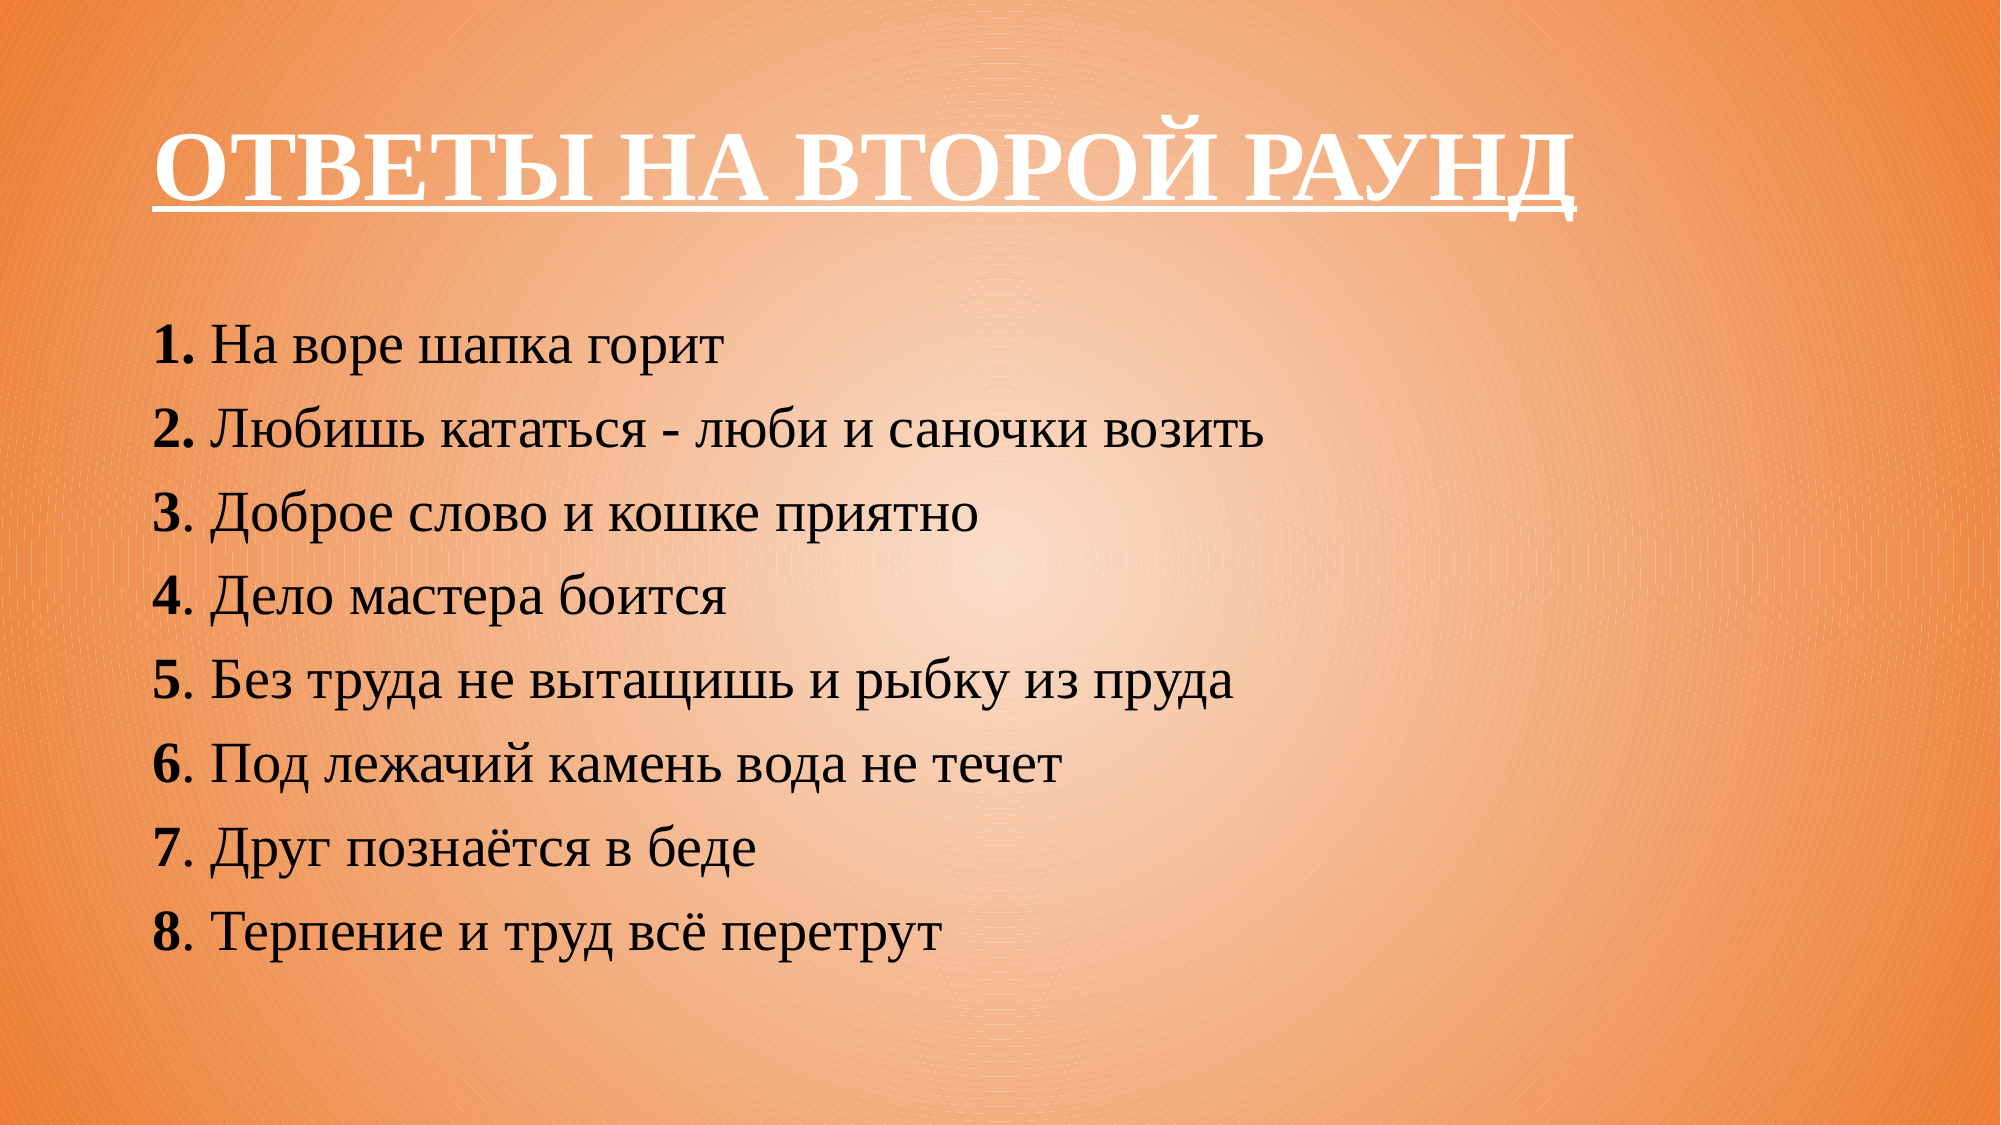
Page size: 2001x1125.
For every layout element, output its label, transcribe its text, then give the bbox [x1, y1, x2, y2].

title ОТВЕТЫ НА ВТОРОЙ РАУНД [137, 59, 1863, 278]
list 1. На воре шапка горит 2. Любишь кататься - люби и саночки возить 3. Доброе слово и кошке приятно 4. Дело мастера боится 5. Без труда не вытащишь и рыбку из пруда 6. Под лежачий камень вода не течет 7. Друг познаётся в беде 8. Терпение и труд всё перетрут [137, 305, 1863, 1020]
